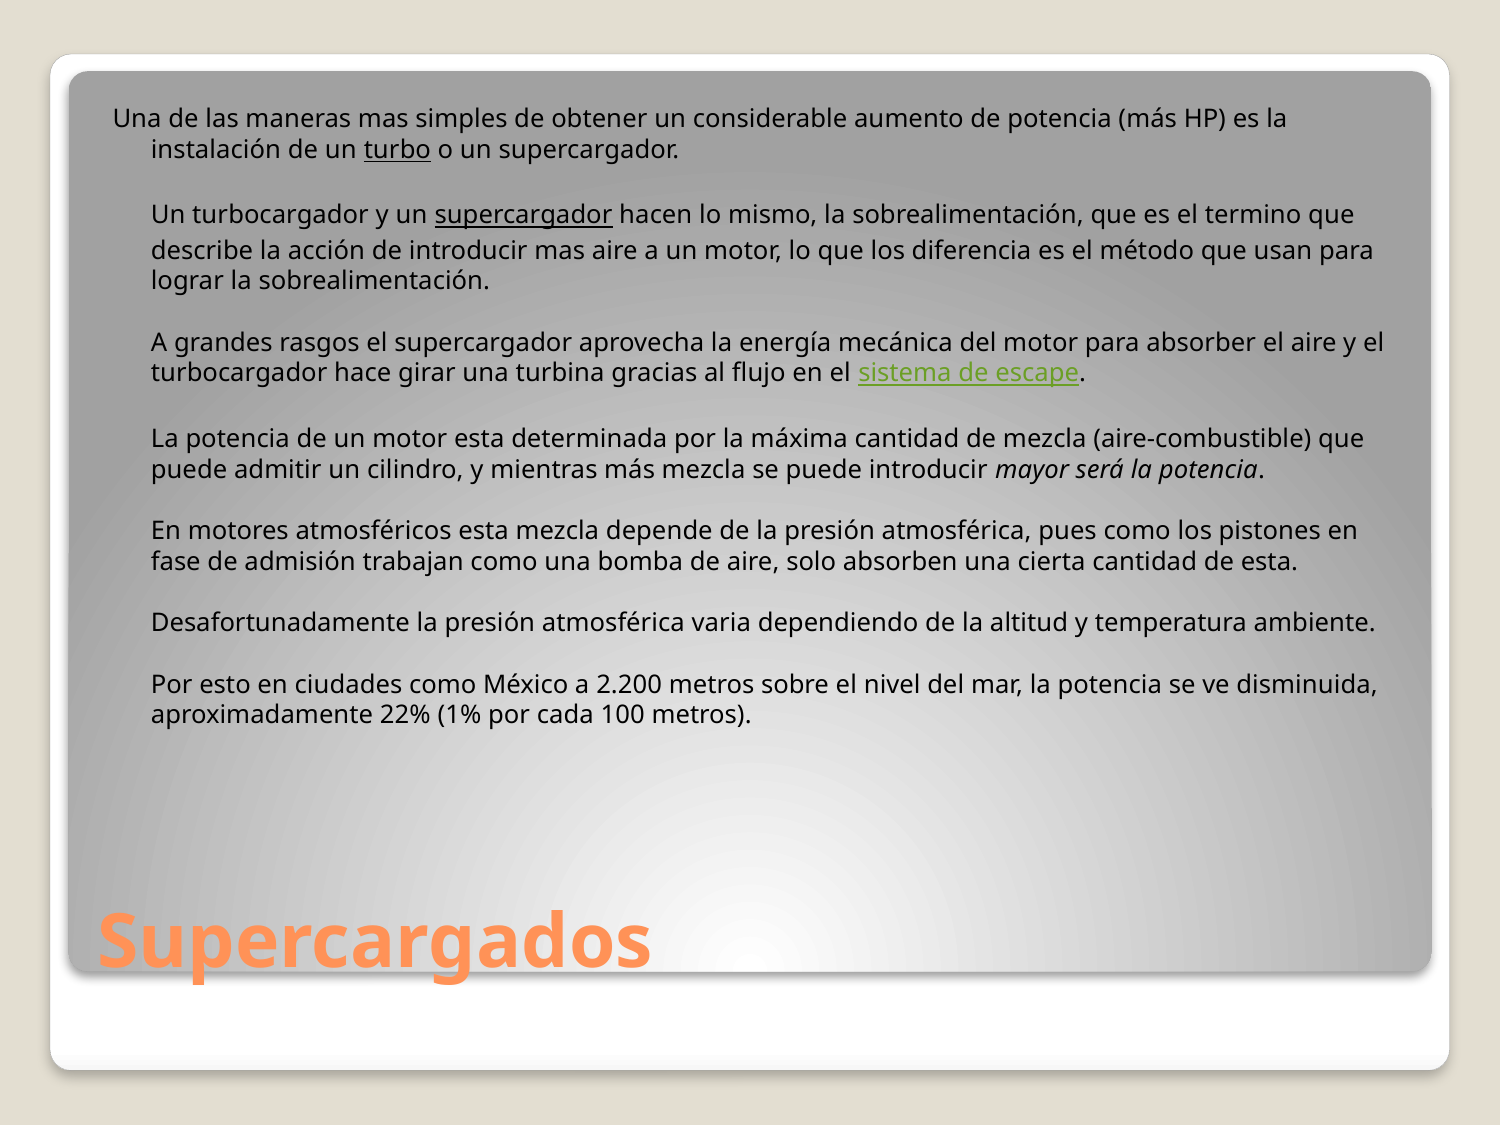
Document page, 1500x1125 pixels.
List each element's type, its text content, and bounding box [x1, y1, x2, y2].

list Una de las maneras mas simples de obtener un considerable aumento de potencia (más HP) es la instalación de un turbo o un supercargador. Un turbocargador y un supercargador hacen lo mismo, la sobrealimentación, que es el termino que describe la acción de introducir mas aire a un motor, lo que los diferencia es el método que usan para lograr la sobrealimentación. A grandes rasgos el supercargador aprovecha la energía mecánica del motor para absorber el aire y el turbocargador hace girar una turbina gracias al flujo en el sistema de escape. La potencia de un motor esta determinada por la máxima cantidad de mezcla (aire-combustible) que puede admitir un cilindro, y mientras más mezcla se puede introducir mayor será la potencia. En motores atmosféricos esta mezcla depende de la presión atmosférica, pues como los pistones en fase de admisión trabajan como una bomba de aire, solo absorben una cierta cantidad de esta. Desafortunadamente la presión atmosférica varia dependiendo de la altitud y temperatura ambiente. Por esto en ciudades como México a 2.200 metros sobre el nivel del mar, la potencia se ve disminuida, aproximadamente 22% (1% por cada 100 metros). [82, 86, 1425, 774]
title Supercargados [82, 817, 1425, 990]
